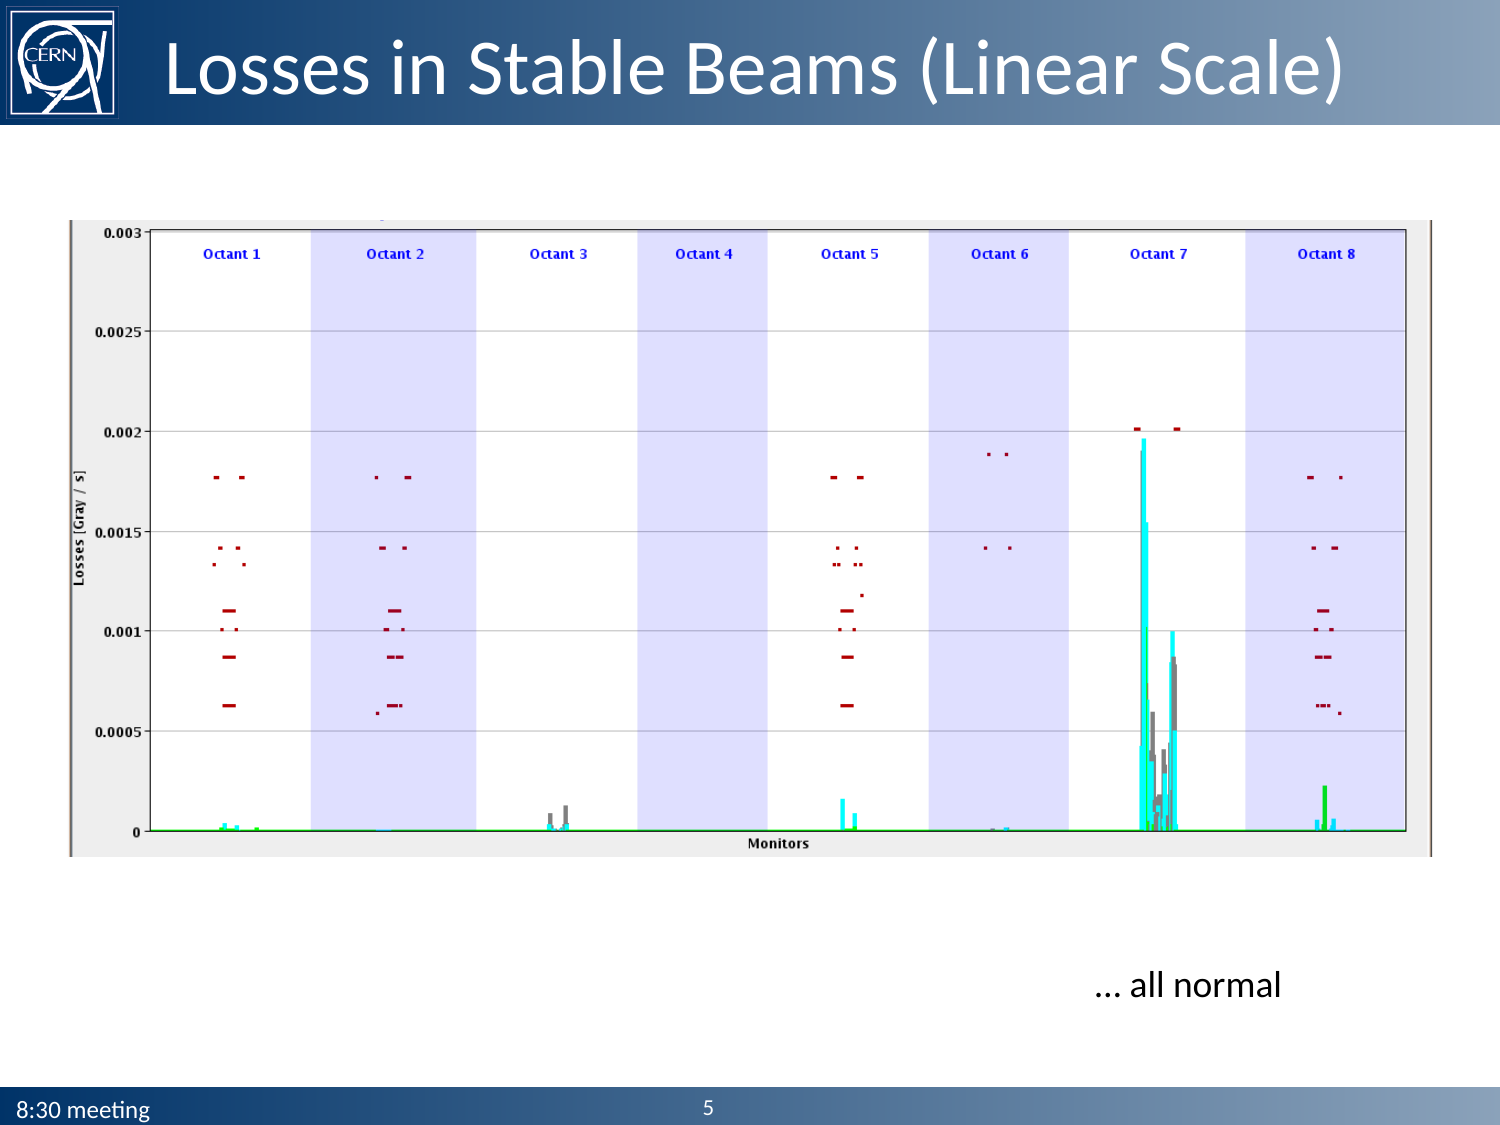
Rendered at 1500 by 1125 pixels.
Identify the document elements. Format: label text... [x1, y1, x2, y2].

slide_number 5 [687, 1089, 876, 1125]
footer 8:30 meeting [0, 1093, 597, 1125]
title Losses in Stable Beams (Linear Scale) [124, 0, 1363, 126]
picture [6, 6, 119, 119]
text_box … all normal [1080, 952, 1298, 1012]
picture [67, 219, 1433, 857]
